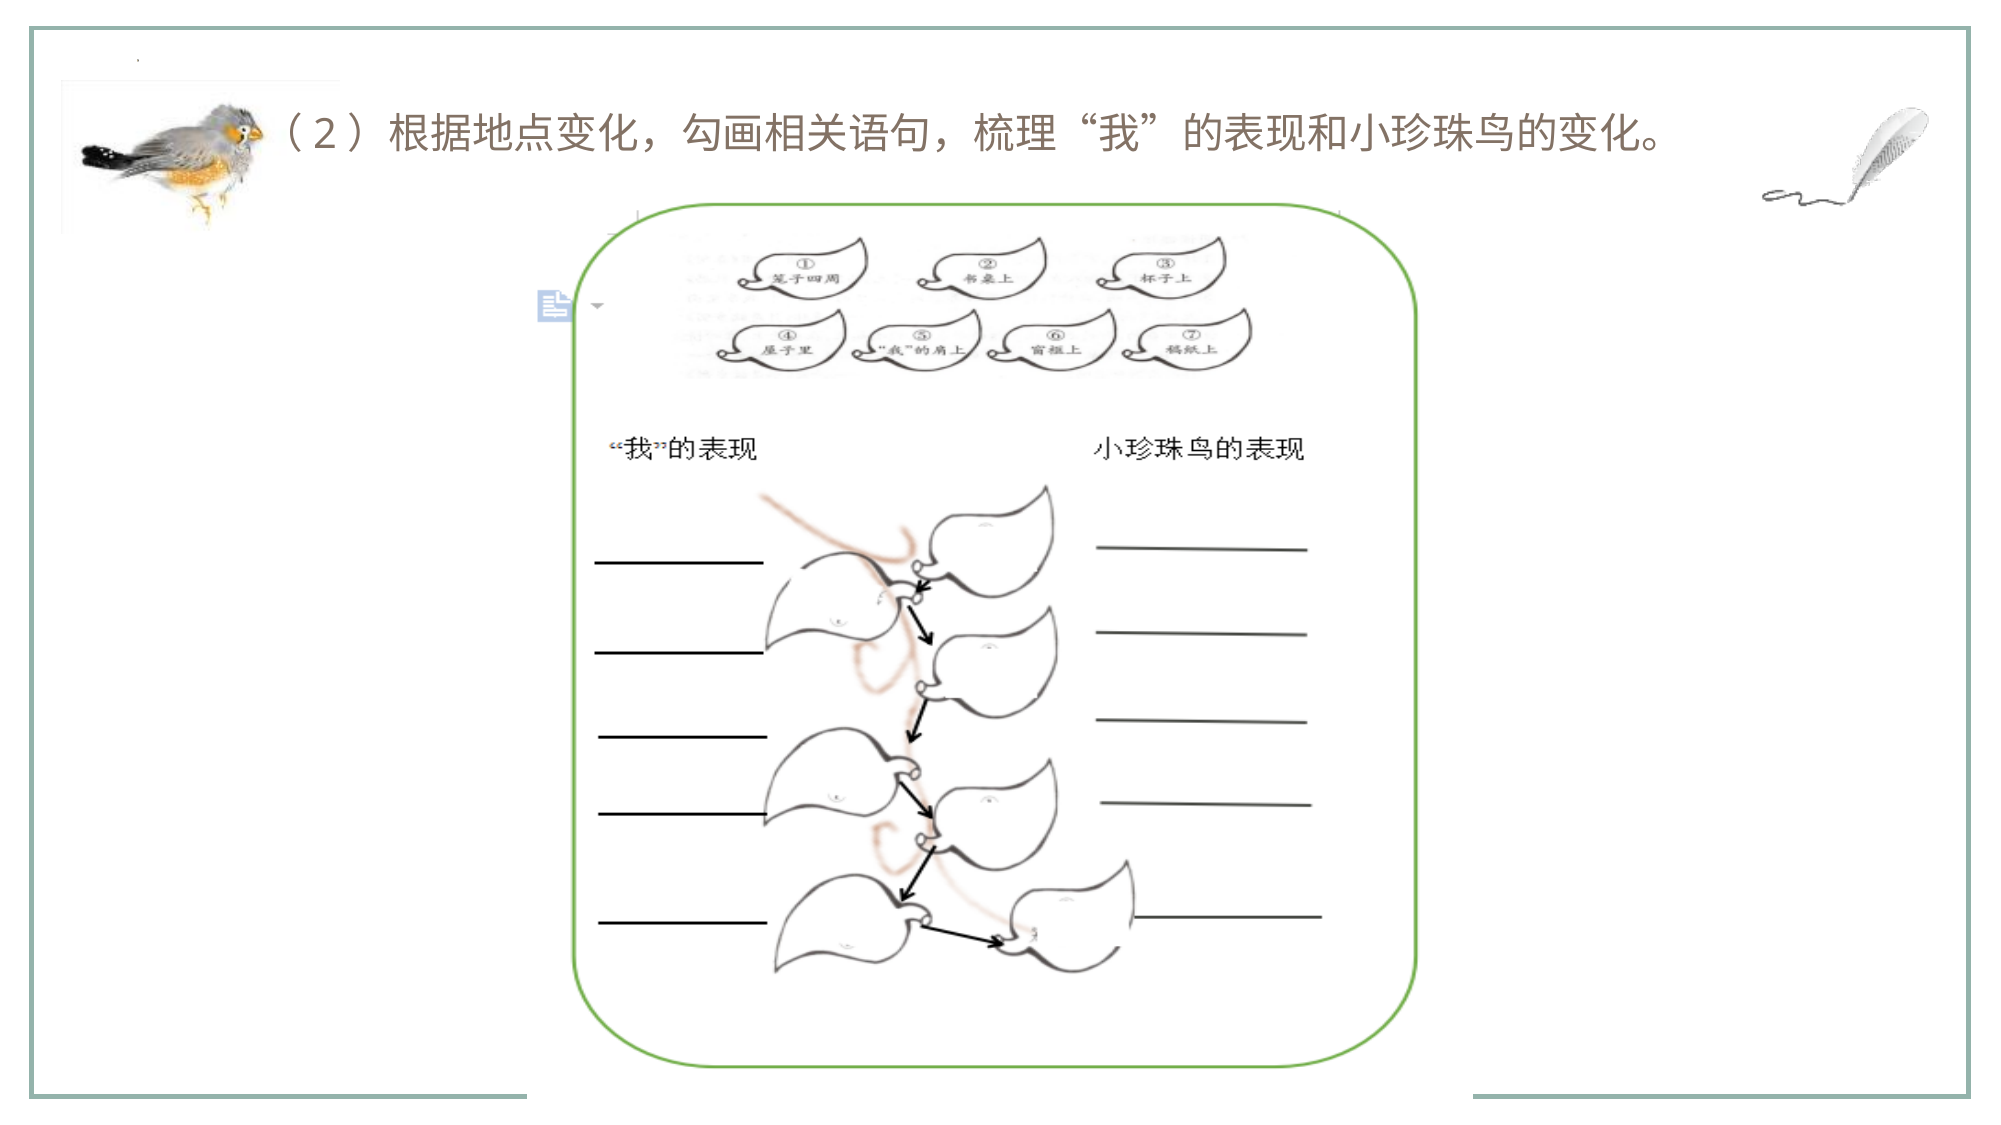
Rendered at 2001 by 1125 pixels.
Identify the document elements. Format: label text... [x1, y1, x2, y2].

picture [1750, 61, 1941, 252]
picture [527, 164, 1473, 1112]
text_box [30, 27, 1970, 1098]
text_box （2）根据地点变化，勾画相关语句，梳理“我”的表现和小珍珠鸟的变化。 [340, 83, 1698, 164]
picture [61, 80, 340, 234]
